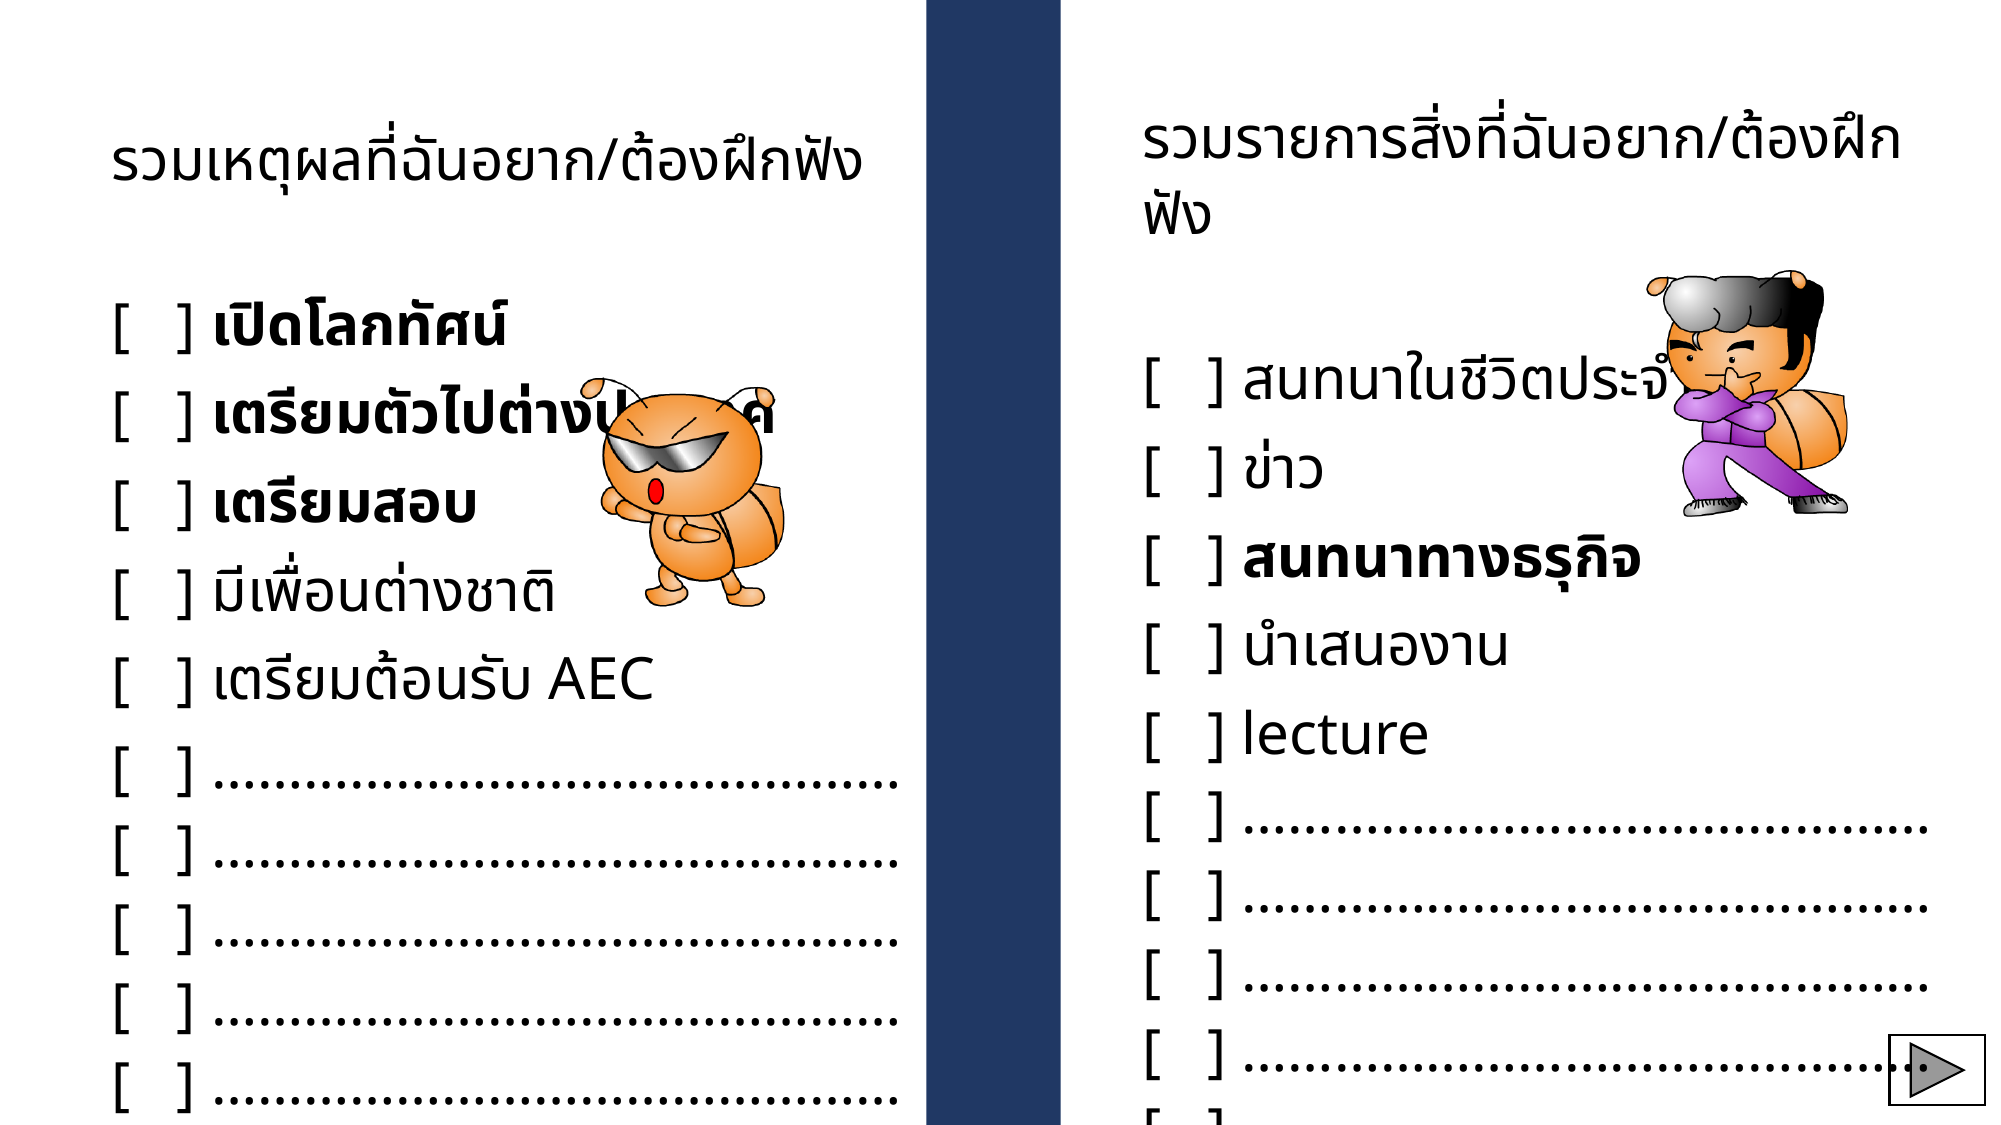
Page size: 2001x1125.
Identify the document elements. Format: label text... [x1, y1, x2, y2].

table_header รวมรายการสิ่งที่ฉันอยาก/ต้องฝึกฟัง [ ] สนทนาในชีวิตประจำวัน [ ] ข่าว [ ] สนทนาทางธรุกิจ [ ] นำเสนองาน [ ] lecture [ ] ……………………………………… [ ] ……………………………………… [ ] ……………………………………… [ ] ……………………………………… [ ] ……………………………………… [ ] ……………………………………… [1128, 89, 1957, 1125]
text_box [1957, 1034, 1986, 1106]
table_header [44, 69, 874, 384]
picture [1646, 270, 1848, 517]
picture [580, 377, 785, 616]
table_header รวมเหตุผลที่ฉันอยาก/ต้องฝึกฟัง [ ] เปิดโลกทัศน์ [ ] เตรียมตัวไปต่างประเทศ [ ] เตรียมสอบ [ ] มีเพื่อนต่างชาติ [ ] เตรียมต้อนรับ AEC [ ] ……………………………………… [ ] ……………………………………… [ ] ……………………………………… [ ] ……………………………………… [ ] ……………………………………… [ ] ……………………………………… [97, 110, 926, 1125]
text_box [925, 0, 1062, 1125]
